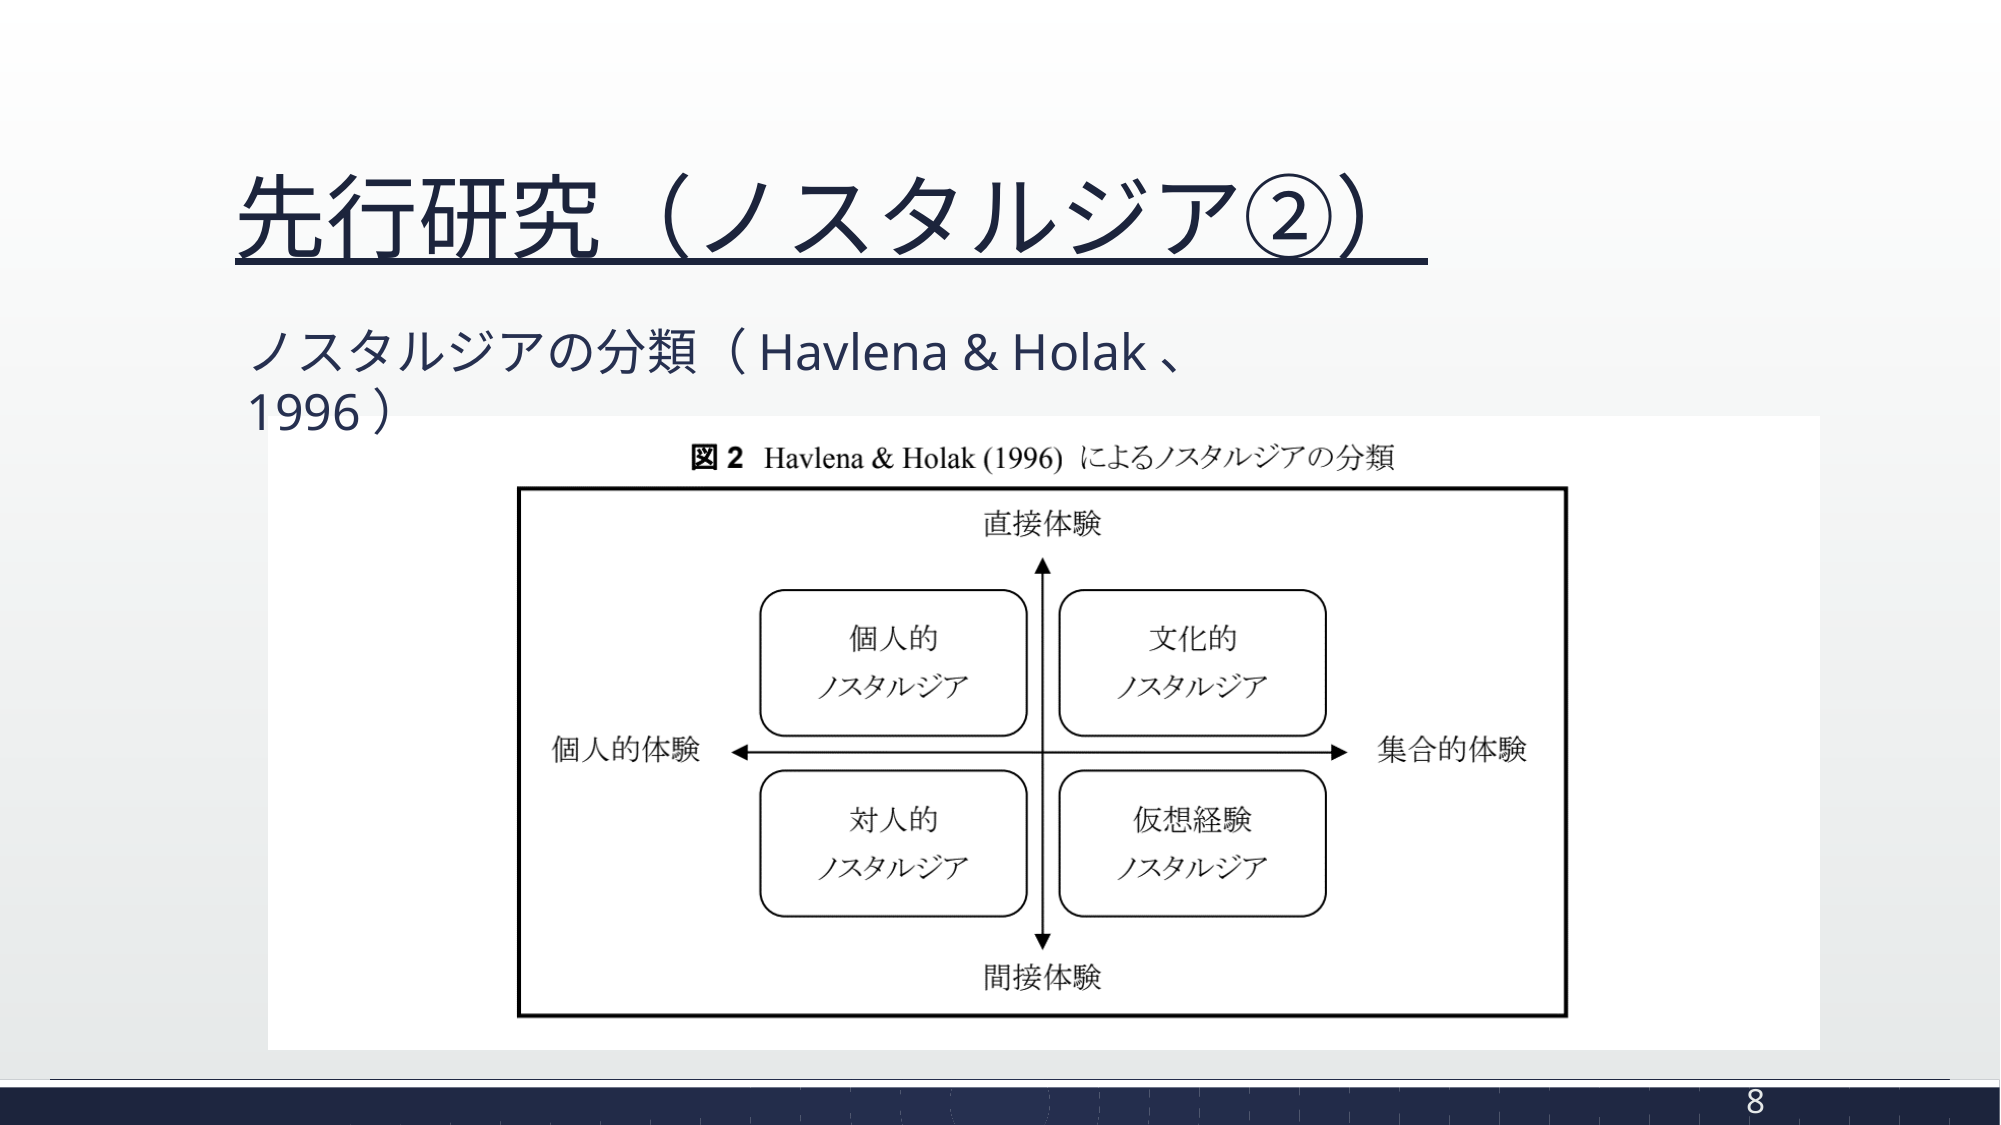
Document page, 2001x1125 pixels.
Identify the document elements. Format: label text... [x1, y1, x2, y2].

slide_number 8 [1674, 1083, 1780, 1122]
title 先行研究（ノスタルジア②） [219, 76, 1780, 279]
picture [255, 416, 1820, 1054]
text_box ノスタルジアの分類（Havlena & Holak、1996） [232, 313, 1237, 449]
